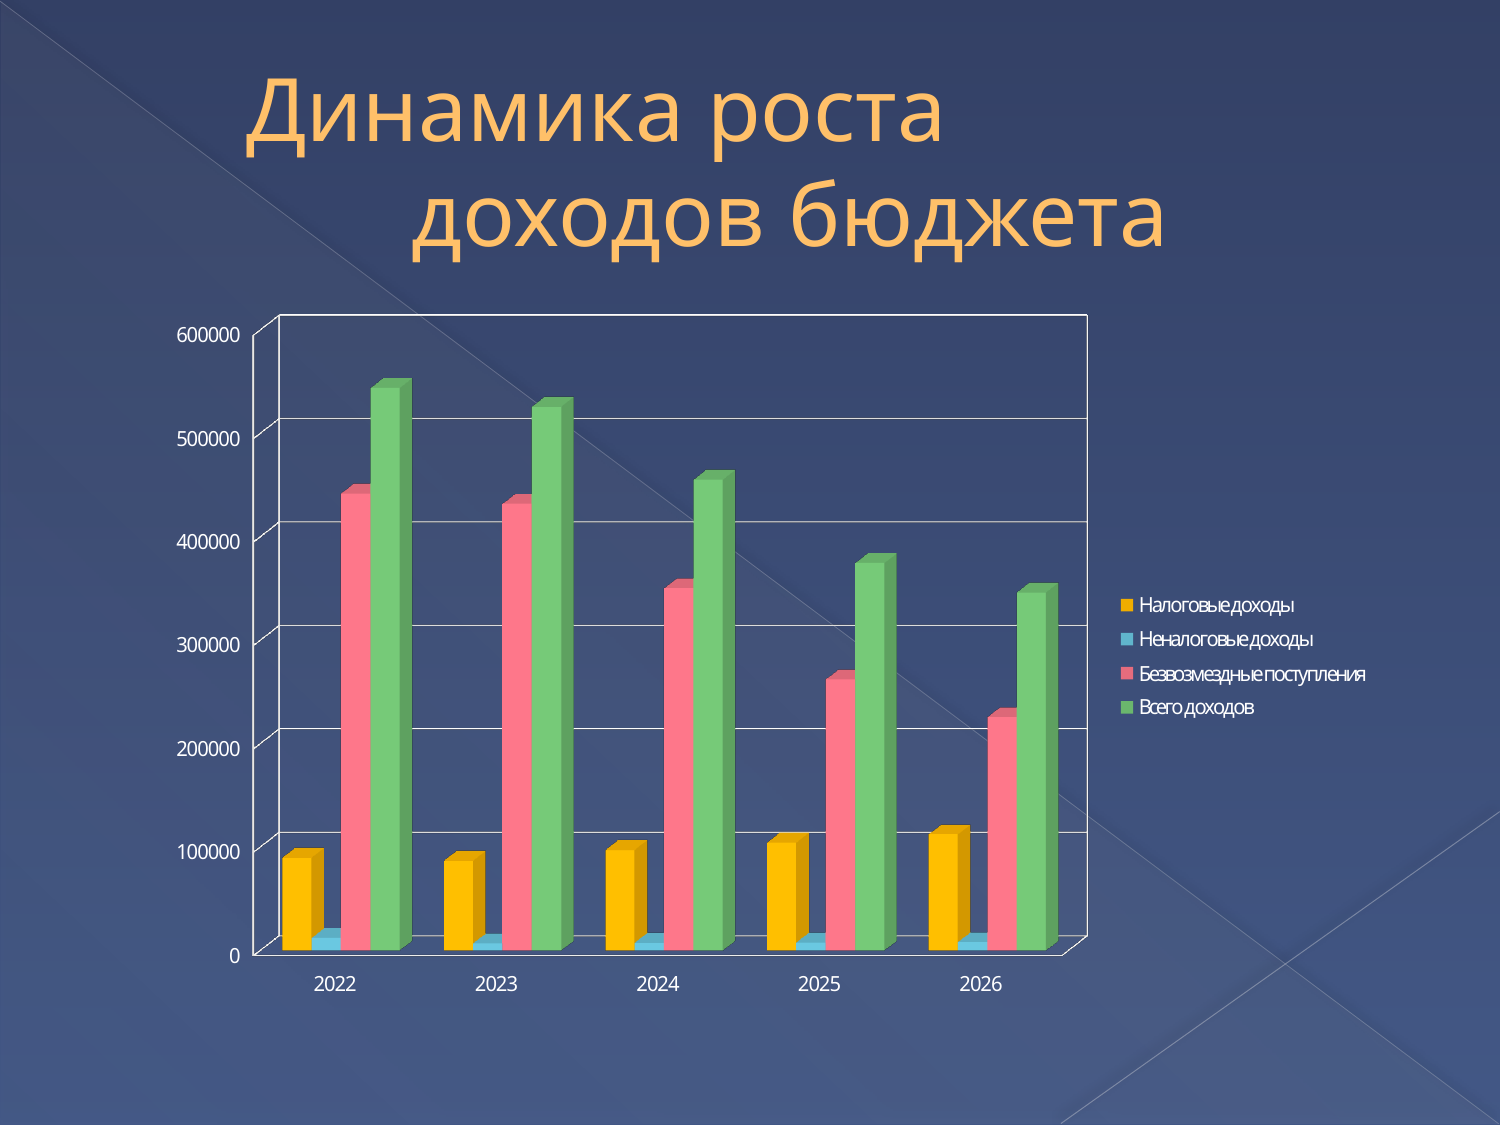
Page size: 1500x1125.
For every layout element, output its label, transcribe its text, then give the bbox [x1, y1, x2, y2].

title Динамика роста доходов бюджета [75, 43, 1425, 274]
chart [149, 299, 1426, 1013]
